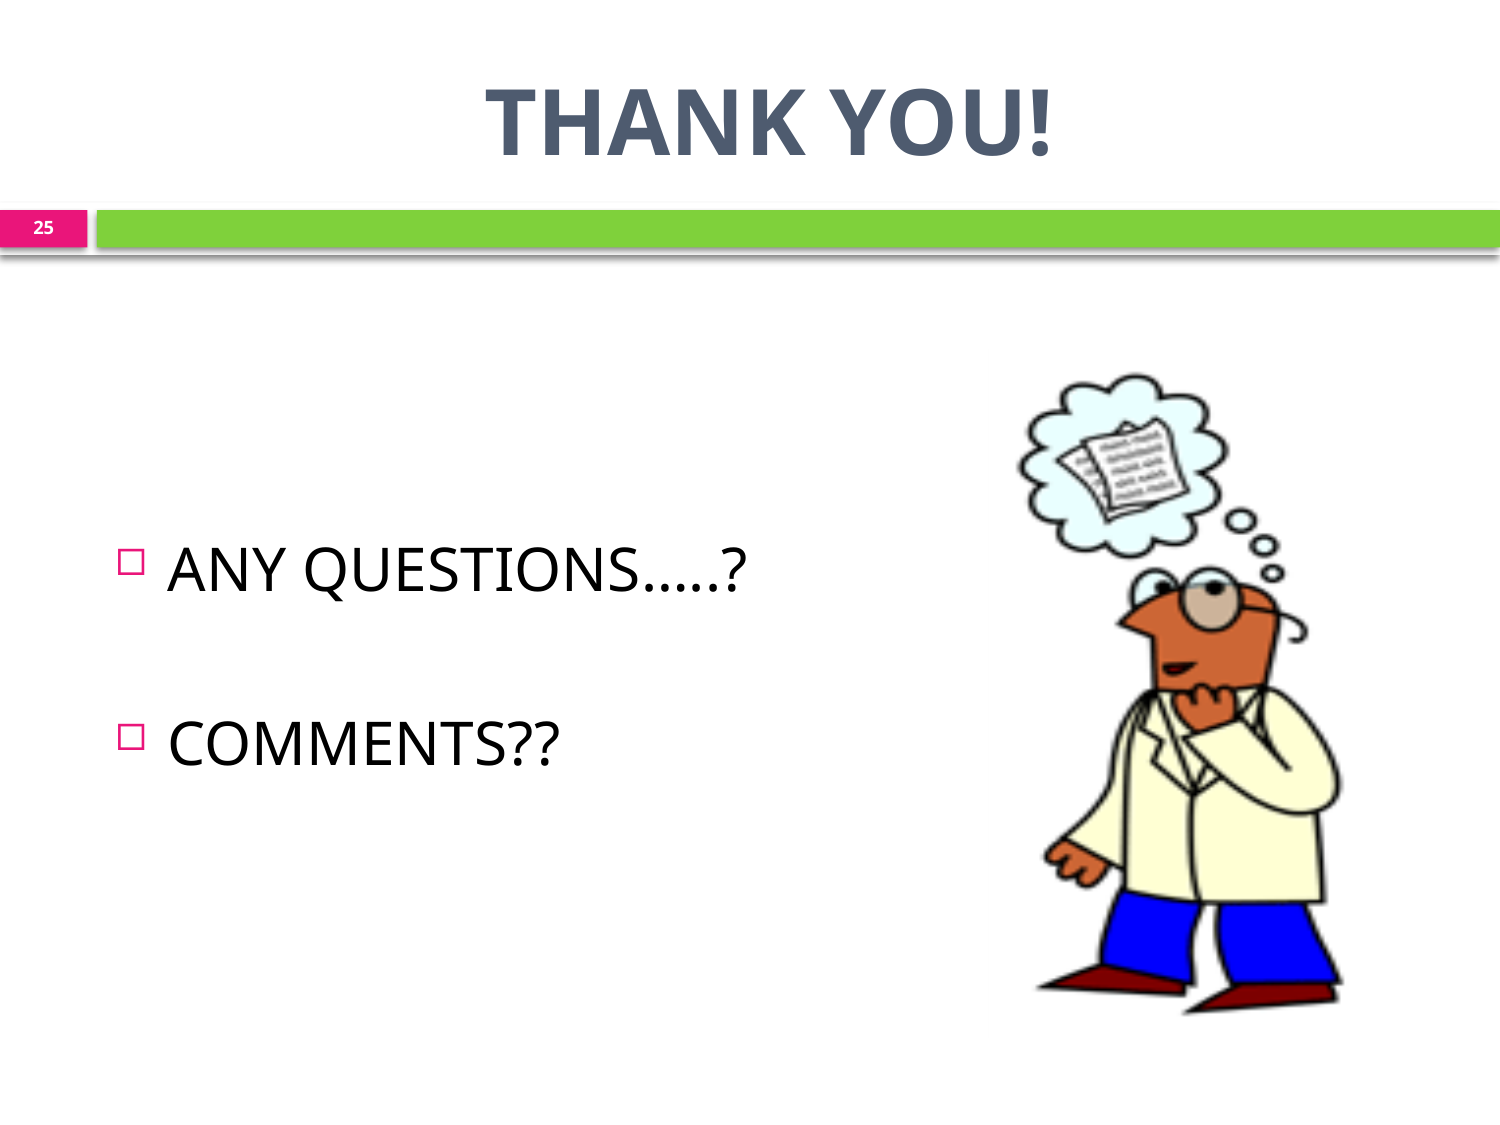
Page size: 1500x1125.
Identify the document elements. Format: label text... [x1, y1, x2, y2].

title THANK YOU! [100, 37, 1438, 200]
list ANY QUESTIONS…..? COMMENTS?? [100, 262, 1438, 1000]
picture [987, 349, 1380, 1038]
slide_number 25 [0, 208, 88, 249]
